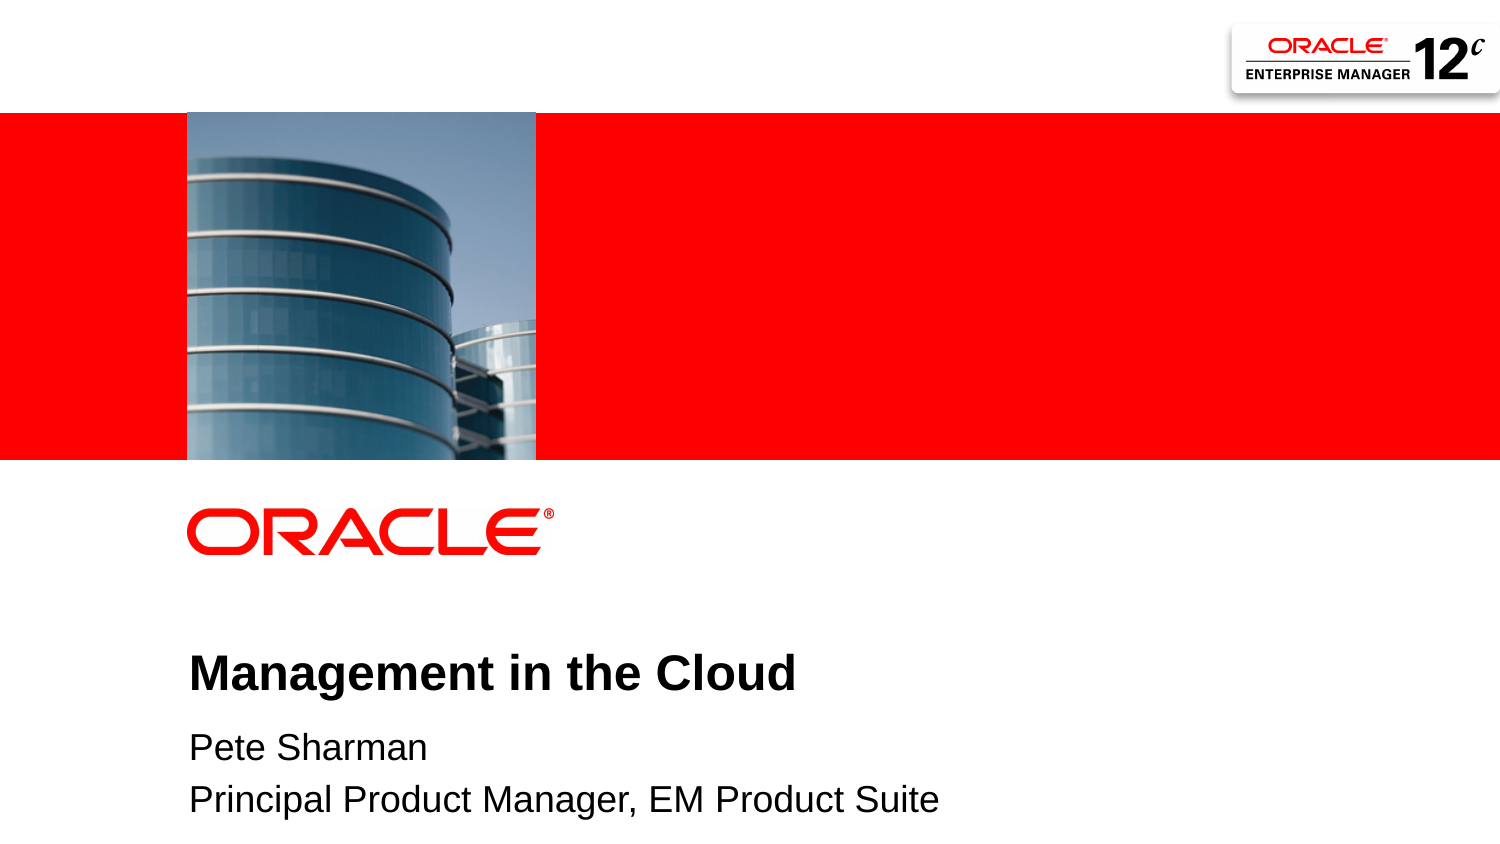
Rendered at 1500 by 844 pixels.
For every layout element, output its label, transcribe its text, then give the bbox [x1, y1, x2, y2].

subtitle Pete Sharman Principal Product Manager, EM Product Suite [189, 723, 1250, 811]
picture [0, 0, 1500, 844]
title Management in the Cloud [189, 627, 1249, 700]
